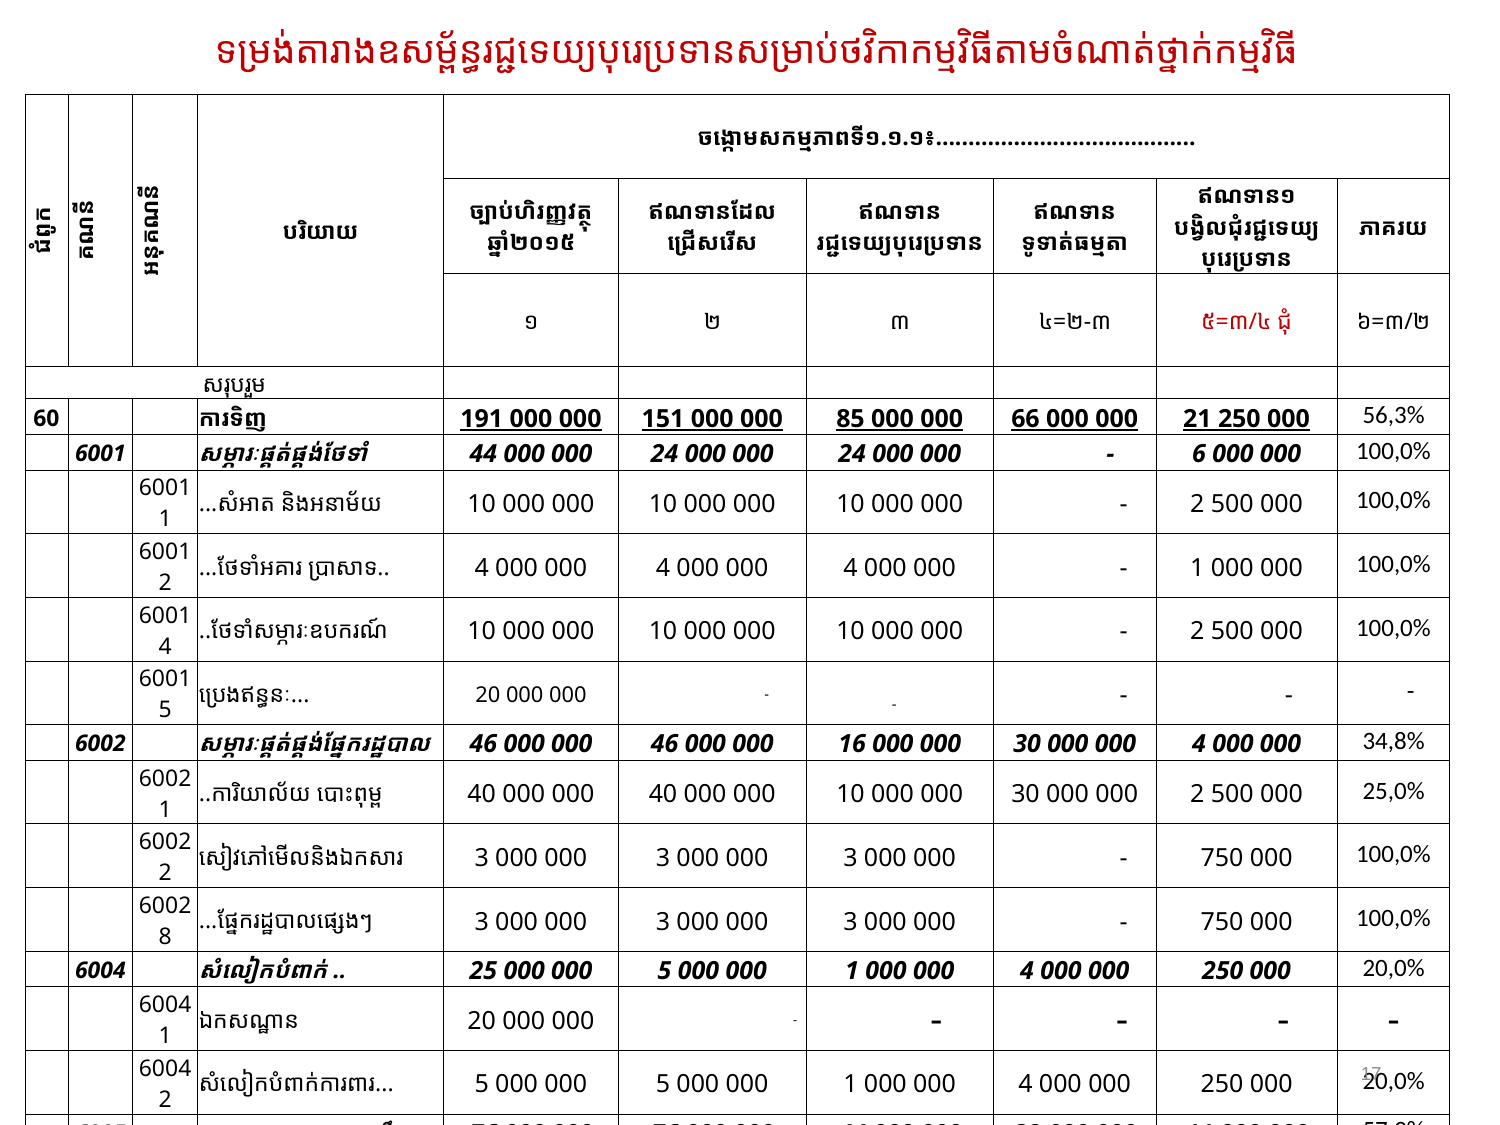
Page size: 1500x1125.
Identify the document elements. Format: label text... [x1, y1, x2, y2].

table_cell 4 000 000 [994, 952, 1156, 986]
table_cell [1157, 367, 1337, 398]
table_cell 6005 [69, 1115, 132, 1125]
table_cell ឯកសណ្ឋាន [198, 987, 443, 1050]
table_cell 100,0% [1338, 888, 1449, 951]
table_cell - [807, 662, 993, 724]
table_cell 60021 [133, 761, 197, 823]
table_cell [69, 761, 132, 823]
table_cell 151 000 000 [619, 399, 806, 434]
table_cell - [994, 888, 1156, 951]
table_cell 56,3% [1338, 399, 1449, 434]
table_cell 6004 [69, 952, 132, 986]
table_cell 5 000 000 [619, 952, 806, 986]
table_cell 100,0% [1338, 598, 1449, 661]
table_cell 4 000 000 [1157, 725, 1337, 760]
table_cell 60011 [133, 471, 197, 533]
table_cell [994, 367, 1156, 398]
table_cell 3 000 000 [619, 824, 806, 887]
table_cell 2 500 000 [1157, 471, 1337, 533]
table_cell ២ [619, 274, 806, 366]
table_cell 100,0% [1338, 471, 1449, 533]
table_cell 4 000 000 [807, 534, 993, 597]
table_cell 21 250 000 [1157, 399, 1337, 434]
table_cell 4 000 000 [619, 534, 806, 597]
table_cell 191 000 000 [444, 399, 618, 434]
table_cell 76 000 000 [619, 1115, 806, 1125]
table_cell សរុបរួម [26, 367, 443, 398]
table_cell 3 000 000 [807, 888, 993, 951]
table_cell [26, 725, 68, 760]
table_cell សំលៀកបំពាក់ការពារ... [198, 1051, 443, 1114]
table_cell ៦=៣/២ [1338, 274, 1449, 366]
table_cell 10 000 000 [619, 471, 806, 533]
table_cell [26, 952, 68, 986]
table_cell 10 000 000 [444, 598, 618, 661]
table_cell [69, 1051, 132, 1114]
table_cell 16 000 000 [807, 725, 993, 760]
table_cell 85 000 000 [807, 399, 993, 434]
table_cell 10 000 000 [619, 598, 806, 661]
table_cell ប្រេងឥន្ធនៈ... [198, 662, 443, 724]
table_cell ឥណទាន រជ្ជទេយ្យបុរេប្រទាន [807, 179, 993, 273]
table_cell 750 000 [1157, 888, 1337, 951]
table_cell [133, 399, 197, 434]
table_cell [69, 598, 132, 661]
table_cell 10 000 000 [807, 761, 993, 823]
table_cell ១ [444, 274, 618, 366]
table_cell [26, 824, 68, 887]
table_cell ...សំអាត និងអនាម័យ [198, 471, 443, 533]
table_cell 60028 [133, 888, 197, 951]
table_cell [807, 367, 993, 398]
table_cell 20 000 000 [444, 987, 618, 1050]
table_cell 30 000 000 [994, 761, 1156, 823]
table_cell [69, 534, 132, 597]
table_cell សៀវភៅមើលនិងឯកសារ [198, 824, 443, 887]
table_cell [26, 1115, 68, 1125]
table_cell 20,0% [1338, 1051, 1449, 1114]
table_cell - [994, 534, 1156, 597]
table_cell 46 000 000 [619, 725, 806, 760]
table_cell - [994, 987, 1156, 1050]
table_cell 60041 [133, 987, 197, 1050]
table_cell 100,0% [1338, 824, 1449, 887]
table_cell 10 000 000 [807, 598, 993, 661]
table_cell - [1338, 662, 1449, 724]
table_cell - [1157, 662, 1337, 724]
table_cell 46 000 000 [444, 725, 618, 760]
table_cell ច្បាប់ហិរញ្ញវត្ថុ​ ឆ្នាំ២០១៥ [444, 179, 618, 273]
table_header បរិយាយ [198, 95, 443, 366]
table_cell ៥=៣/៤ ជុំ [1157, 274, 1337, 366]
table_cell ឥណទាន ទូទាត់ធម្មតា [994, 179, 1156, 273]
table_cell 76 000 000 [444, 1115, 618, 1125]
table_cell 5 000 000 [619, 1051, 806, 1114]
table_header ចង្កោមសកម្មភាពទី១.១.១៖........................................ [444, 95, 1449, 178]
table_cell 10 000 000 [444, 471, 618, 533]
table_cell - [619, 987, 806, 1050]
table_cell 60022 [133, 824, 197, 887]
table_cell [133, 435, 197, 470]
table_cell 25 000 000 [444, 952, 618, 986]
table_cell 3 000 000 [444, 824, 618, 887]
table_cell - [1338, 987, 1449, 1050]
table_cell 2 500 000 [1157, 598, 1337, 661]
table_cell ភាគរយ [1338, 179, 1449, 273]
table_cell [69, 399, 132, 434]
table_cell ..ការិយាល័យ បោះពុម្ព [198, 761, 443, 823]
table_cell 250 000 [1157, 952, 1337, 986]
table_cell [619, 367, 806, 398]
table_cell 66 000 000 [994, 399, 1156, 434]
table_cell - [619, 662, 806, 724]
table_cell សម្ភារៈផ្គត់ផ្គង់ថែទាំ [198, 435, 443, 470]
table_cell [26, 471, 68, 533]
table_cell ...ផ្នែករដ្ឋបាលផ្សេងៗ [198, 888, 443, 951]
table_cell [26, 534, 68, 597]
table_cell 100,0% [1338, 534, 1449, 597]
table_cell ការទិញ [198, 399, 443, 434]
table_cell 250 000 [1157, 1103, 1337, 1114]
title ទម្រង់​តារាងឧសម្ព័ន្ធរជ្ជទេយ្យបុរេប្រទាន​សម្រាប់ថវិកាកម្មវិធី​តាមចំណាត់ថ្នាក់កម្មវិធី [50, 12, 1463, 91]
table_cell [26, 1051, 68, 1114]
table_cell 60012 [133, 534, 197, 597]
table_cell 6 000 000 [1157, 435, 1337, 470]
table_cell [69, 662, 132, 724]
table_cell [26, 987, 68, 1050]
table_cell [26, 662, 68, 724]
table_cell 10 000 000 [807, 471, 993, 533]
table_cell 57,9% [1338, 1115, 1449, 1125]
table_cell ឥណទាន១ បង្វិលជុំរជ្ជទេយ្យ បុរេប្រទាន [1157, 179, 1337, 273]
table_cell 24 000 000 [807, 435, 993, 470]
table_cell 20 000 000 [444, 662, 618, 724]
table_cell ..ថែទាំសម្ភារៈឧបករណ៍ [198, 598, 443, 661]
table_cell 4 000 000 [994, 1051, 1156, 1114]
table_cell - [994, 435, 1156, 470]
table_cell 100,0% [1338, 435, 1449, 470]
table_cell សម្ភារៈតូចតាច សង្ហារឹម.. [198, 1115, 443, 1125]
table_cell ...ថែទាំអគារ ប្រាសាទ.. [198, 534, 443, 597]
table_cell 30 000 000 [994, 725, 1156, 760]
table_cell - [994, 662, 1156, 724]
table_cell 3 000 000 [619, 888, 806, 951]
table_cell 60015 [133, 662, 197, 724]
table_cell 34,8% [1338, 725, 1449, 760]
table_header គណនី [69, 95, 132, 366]
table_cell 60 [26, 399, 68, 434]
table_cell 20,0% [1338, 952, 1449, 986]
slide_number 17 [1059, 1042, 1397, 1103]
table_cell 40 000 000 [619, 761, 806, 823]
table_cell 40 000 000 [444, 761, 618, 823]
table_cell 1 000 000 [1157, 534, 1337, 597]
table_cell 6002 [69, 725, 132, 760]
table_cell 32 000 000 [994, 1115, 1156, 1125]
table_cell [69, 987, 132, 1050]
table_cell [69, 471, 132, 533]
table_cell - [994, 471, 1156, 533]
table_cell 25,0% [1338, 761, 1449, 823]
table_header អនុគណនី [133, 95, 197, 366]
table_cell [26, 761, 68, 823]
table_cell - [994, 598, 1156, 661]
table_cell 44 000 000 [444, 435, 618, 470]
table_cell សំលៀកបំពាក់ .. [198, 952, 443, 986]
table_cell 1 000 000 [807, 952, 993, 986]
table_cell - [807, 987, 993, 1050]
table_cell 4 000 000 [444, 534, 618, 597]
table_cell [133, 952, 197, 986]
table_cell ឥណទានដែល ជ្រើសរើស [619, 179, 806, 273]
table_cell 3 000 000 [444, 888, 618, 951]
table_cell 750 000 [1157, 824, 1337, 887]
table_cell 1 000 000 [807, 1051, 993, 1114]
table_cell 2 500 000 [1157, 761, 1337, 823]
table_cell ៣ [807, 274, 993, 366]
table_cell [26, 598, 68, 661]
table_cell [26, 435, 68, 470]
table_cell [1338, 367, 1449, 398]
table_cell [26, 888, 68, 951]
table_cell 3 000 000 [807, 824, 993, 887]
table_cell - [994, 824, 1156, 887]
table_cell 60014 [133, 598, 197, 661]
table_cell [69, 824, 132, 887]
table_cell សម្ភារៈផ្គត់ផ្គង់ផ្នែករដ្ឋបាល [198, 725, 443, 760]
table_cell 60042 [133, 1051, 197, 1114]
table_cell 44 000 000 [807, 1115, 993, 1125]
table_cell ៤=២-៣ [994, 274, 1156, 366]
table_cell [69, 888, 132, 951]
table_cell 6001 [69, 435, 132, 470]
table_cell [133, 1115, 197, 1125]
table_cell 11 000 000 [1157, 1115, 1337, 1125]
table_cell [444, 367, 618, 398]
table_cell [133, 725, 197, 760]
table_cell 24 000 000 [619, 435, 806, 470]
table_header ជំពូក [26, 95, 68, 366]
table_cell 5 000 000 [444, 1051, 618, 1114]
table_cell - [1157, 987, 1337, 1042]
